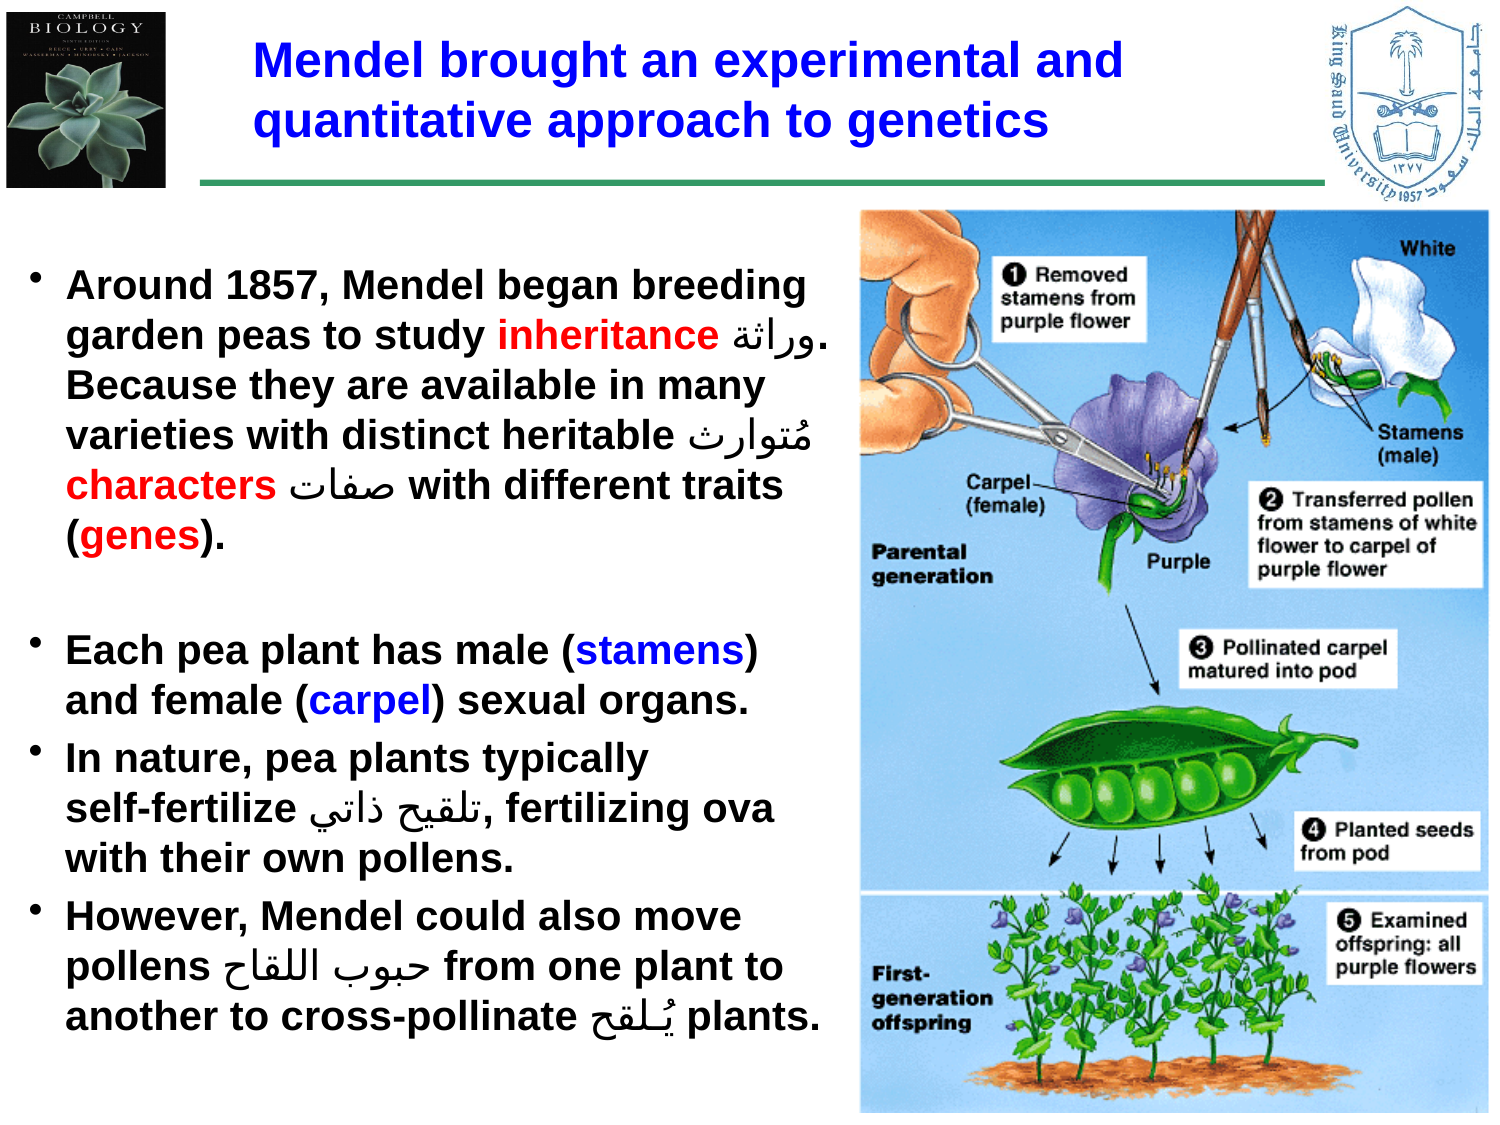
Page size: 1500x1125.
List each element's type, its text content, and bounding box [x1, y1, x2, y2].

list Around 1857, Mendel began breeding garden peas to study inheritance وراثة. Because they are available in many varieties with distinct heritable مُتوارث characters صفات with different traits (genes). [12, 249, 845, 615]
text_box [5, 0, 1488, 209]
text_box Each pea plant has male (stamens) and female (carpel) sexual organs. In nature, pea plants typically self-fertilize تلقيح ذاتي, fertilizing ova with their own pollens. However, Mendel could also move pollens حبوب اللقاح from one plant to another to cross-pollinate يُـلقح plants. [12, 615, 845, 1047]
picture [850, 199, 1500, 1113]
